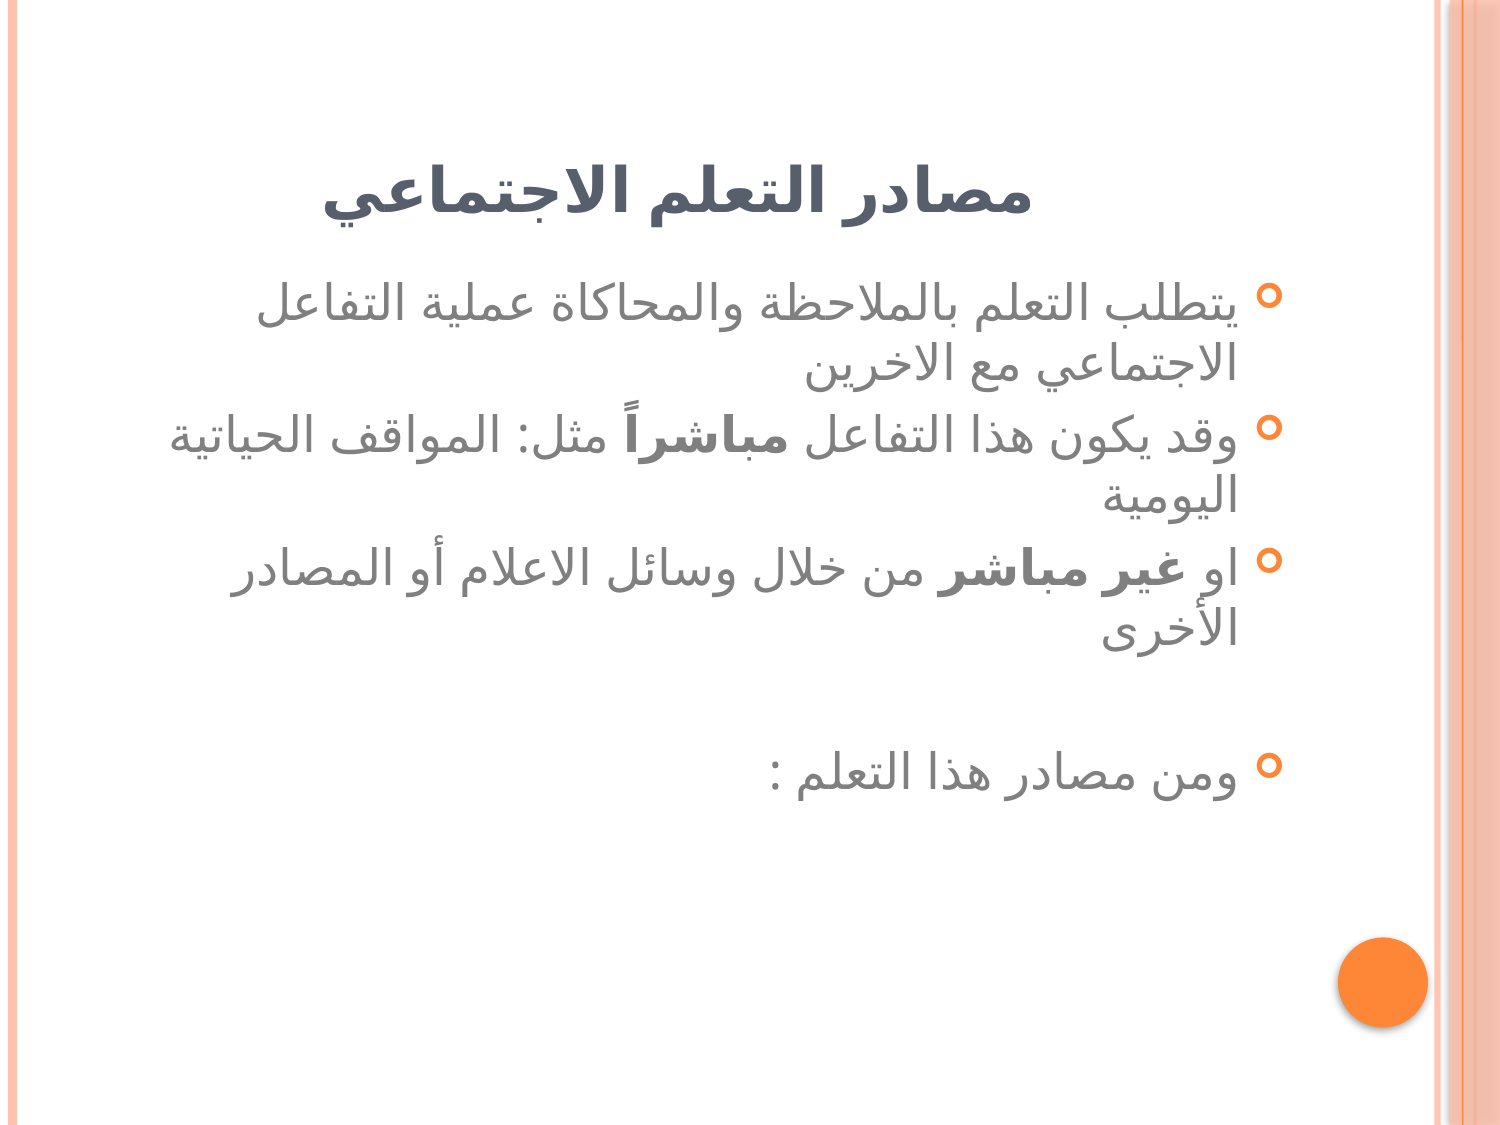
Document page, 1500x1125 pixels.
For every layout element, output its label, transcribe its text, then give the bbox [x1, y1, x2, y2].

list يتطلب التعلم بالملاحظة والمحاكاة عملية التفاعل الاجتماعي مع الاخرين وقد يكون هذا التفاعل مباشراً مثل: المواقف الحياتية اليومية او غير مباشر من خلال وسائل الاعلام أو المصادر الأخرى ومن مصادر هذا التعلم : [75, 262, 1300, 1062]
title مصادر التعلم الاجتماعي [75, 45, 1300, 233]
